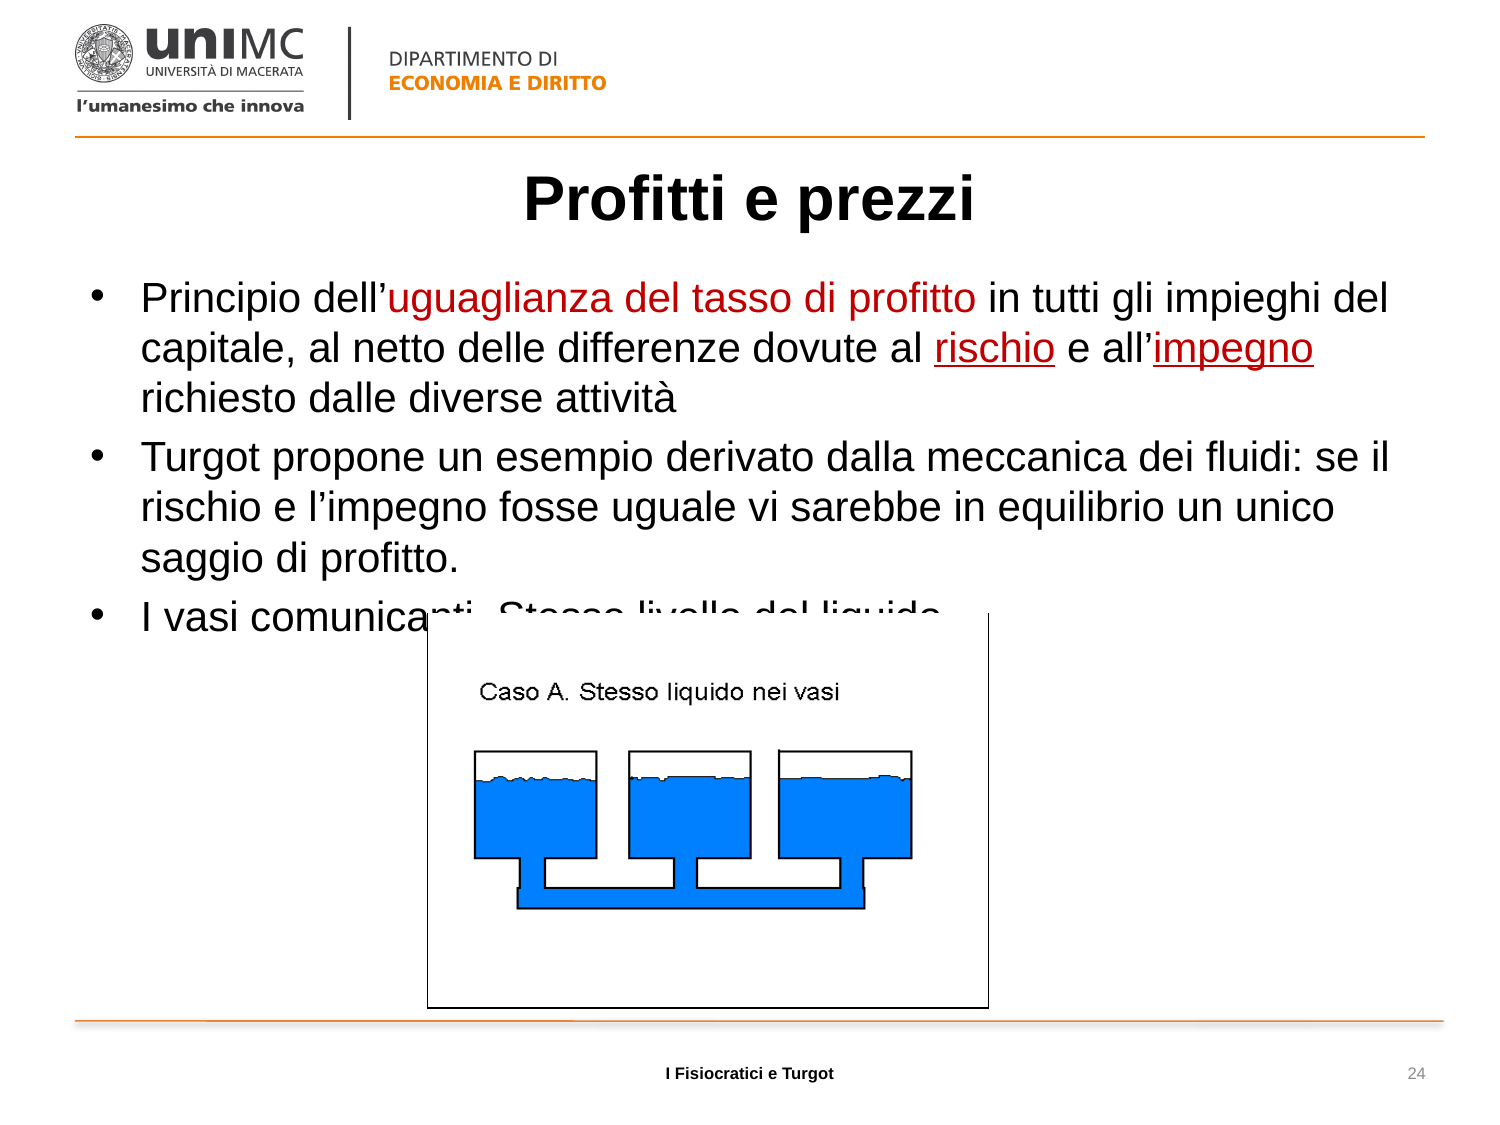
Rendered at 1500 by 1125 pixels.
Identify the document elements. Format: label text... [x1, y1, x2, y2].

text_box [428, 613, 988, 1008]
slide_number 24 [1091, 1042, 1442, 1103]
picture [75, 24, 1425, 138]
footer I Fisiocratici e Turgot [512, 1042, 988, 1103]
title Profitti e prezzi [75, 149, 1425, 241]
list Principio dell’uguaglianza del tasso di profitto in tutti gli impieghi del capitale, al netto delle differenze dovute al rischio e all’impegno richiesto dalle diverse attività Turgot propone un esempio derivato dalla meccanica dei fluidi: se il rischio e l’impegno fosse uguale vi sarebbe in equilibrio un unico saggio di profitto. I vasi comunicanti. Stesso livello del liquido [75, 262, 1425, 652]
